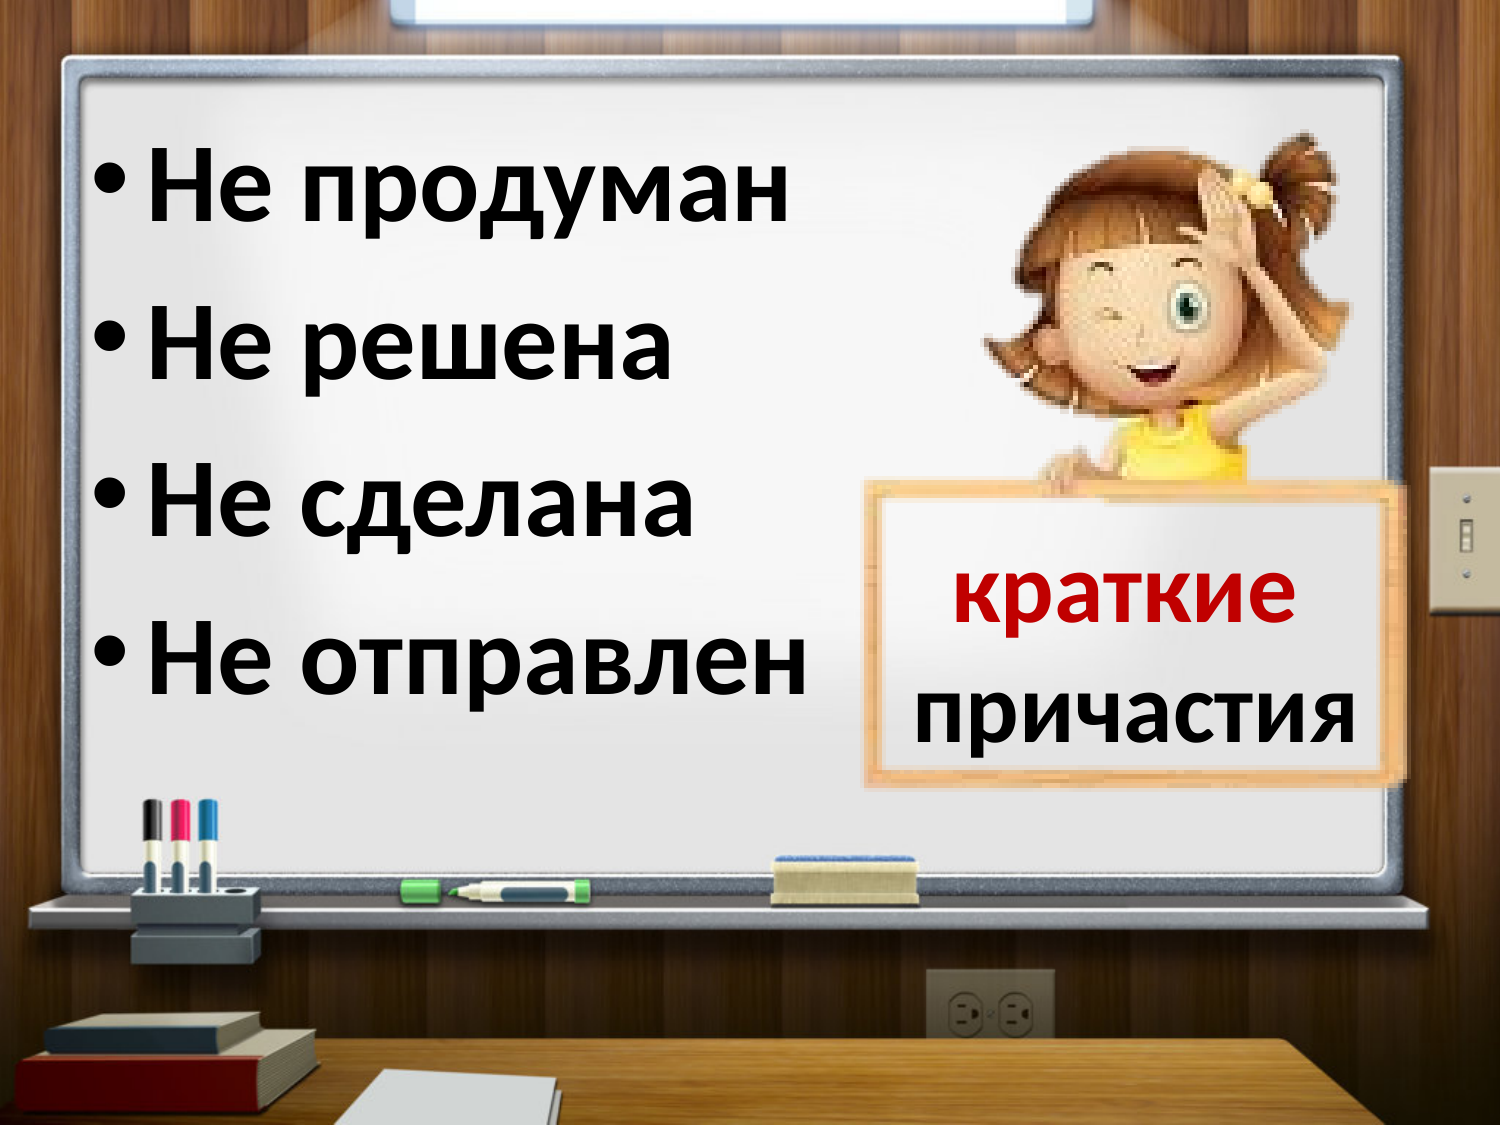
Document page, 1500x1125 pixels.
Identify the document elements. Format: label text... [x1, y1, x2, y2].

list Не продуман Не решена Не сделана Не отправлен [75, 101, 1425, 870]
picture [0, 0, 1500, 1125]
